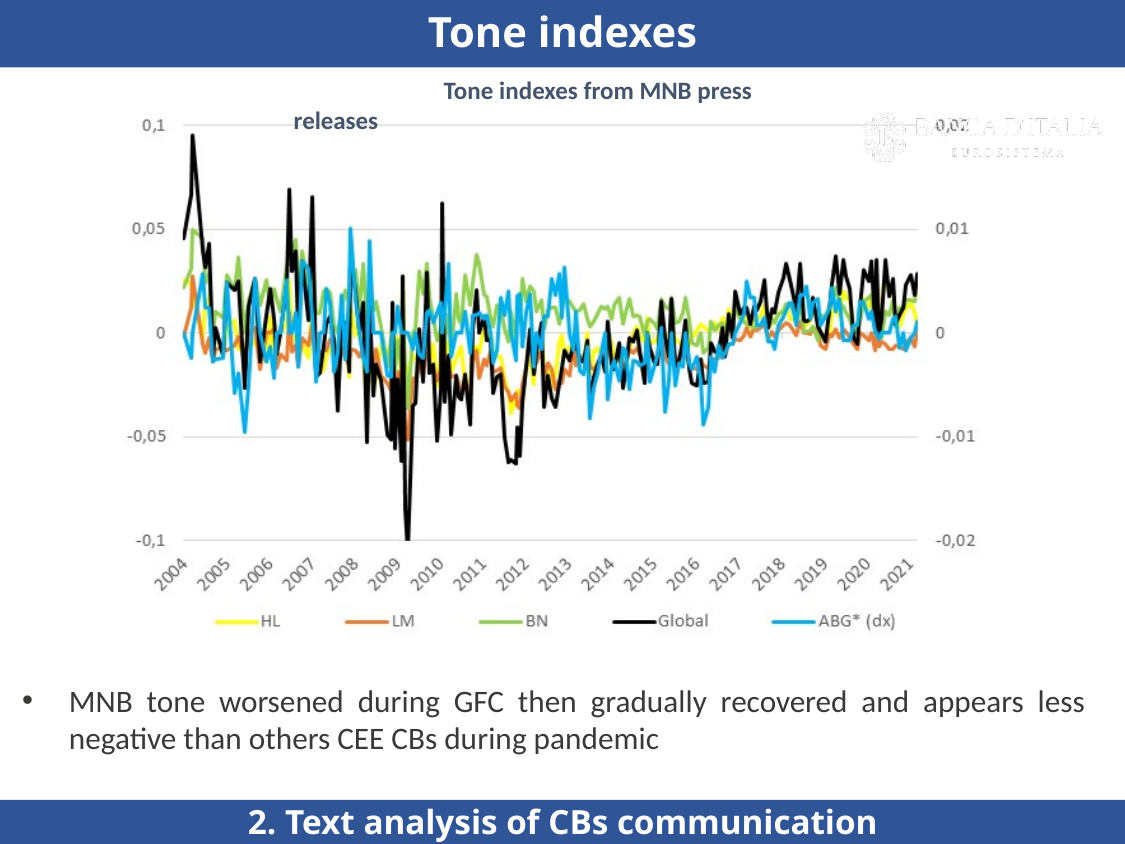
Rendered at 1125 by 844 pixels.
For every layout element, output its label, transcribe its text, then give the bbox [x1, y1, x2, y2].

picture [113, 102, 1102, 659]
text_box MNB tone worsened during GFC then gradually recovered and appears less negative than others CEE CBs during pandemic [7, 673, 1102, 764]
text_box Tone indexes from MNB press releases [278, 67, 835, 102]
text_box 2. Text analysis of CBs communication [0, 799, 1125, 844]
title Tone indexes [0, 0, 1125, 68]
